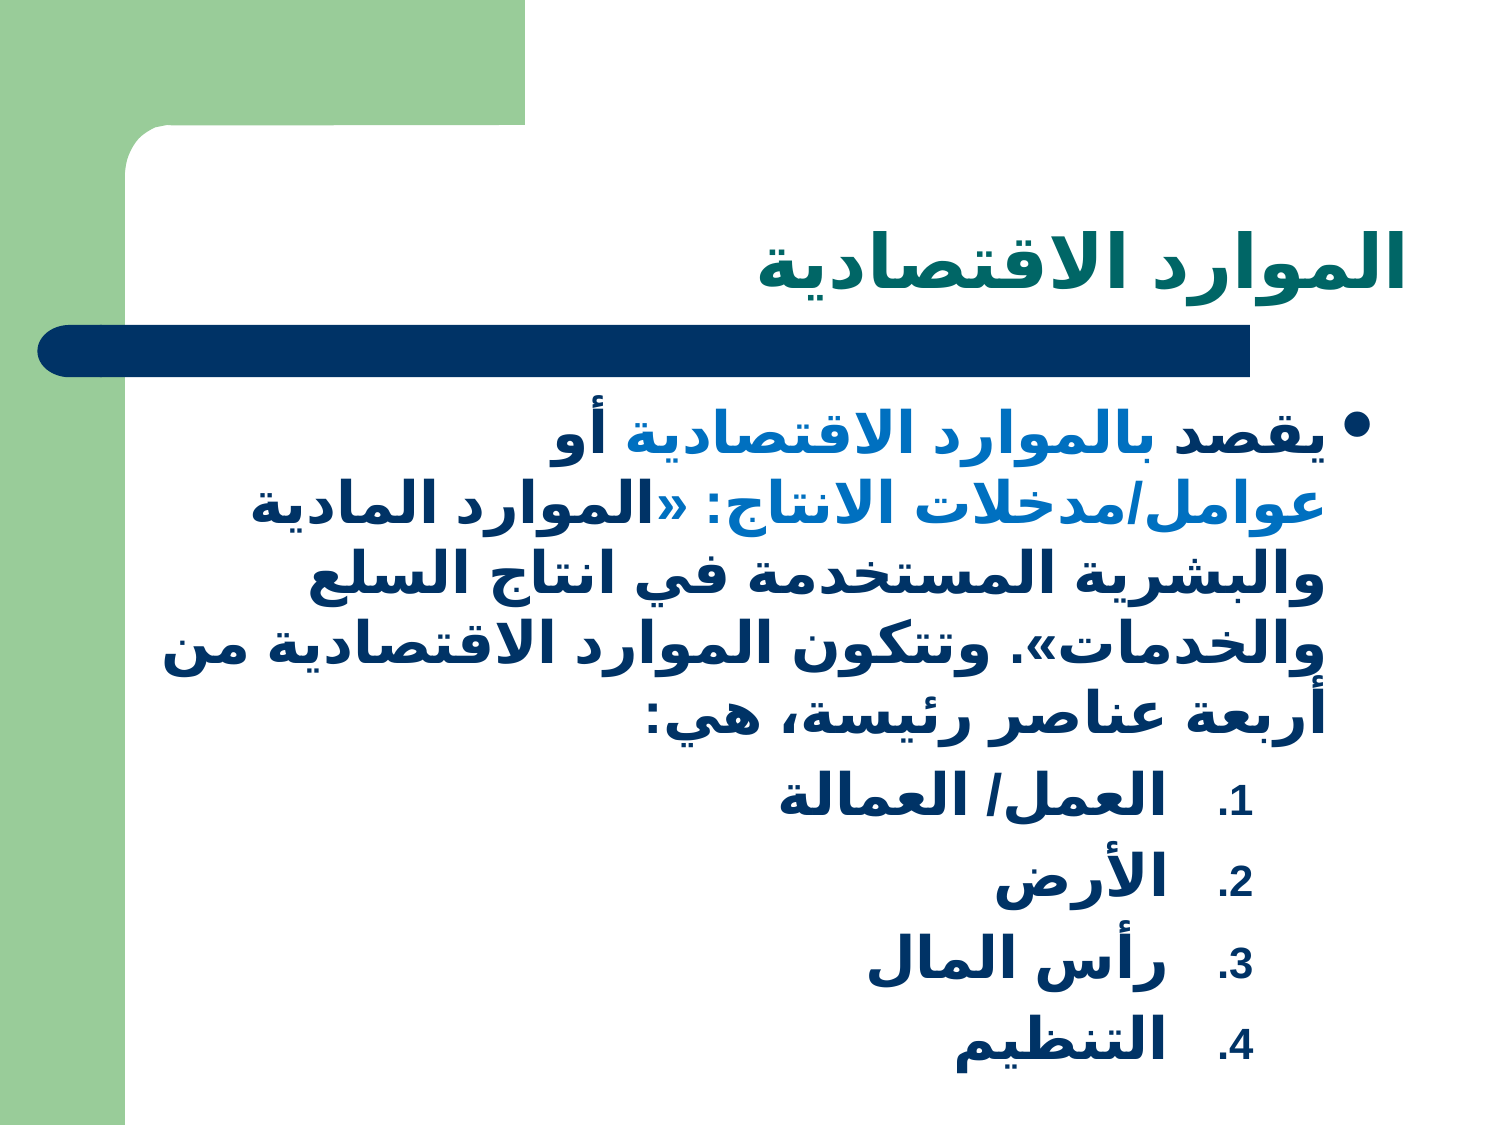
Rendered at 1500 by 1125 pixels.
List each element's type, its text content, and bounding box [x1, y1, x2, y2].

list يقصد بالموارد الاقتصادية أو عوامل/مدخلات الانتاج: «الموارد المادية والبشرية المستخدمة في انتاج السلع والخدمات». وتتكون الموارد الاقتصادية من أربعة عناصر رئيسة، هي: العمل/ العمالة الأرض رأس المال التنظيم [137, 387, 1400, 999]
title الموارد الاقتصادية [125, 125, 1425, 313]
